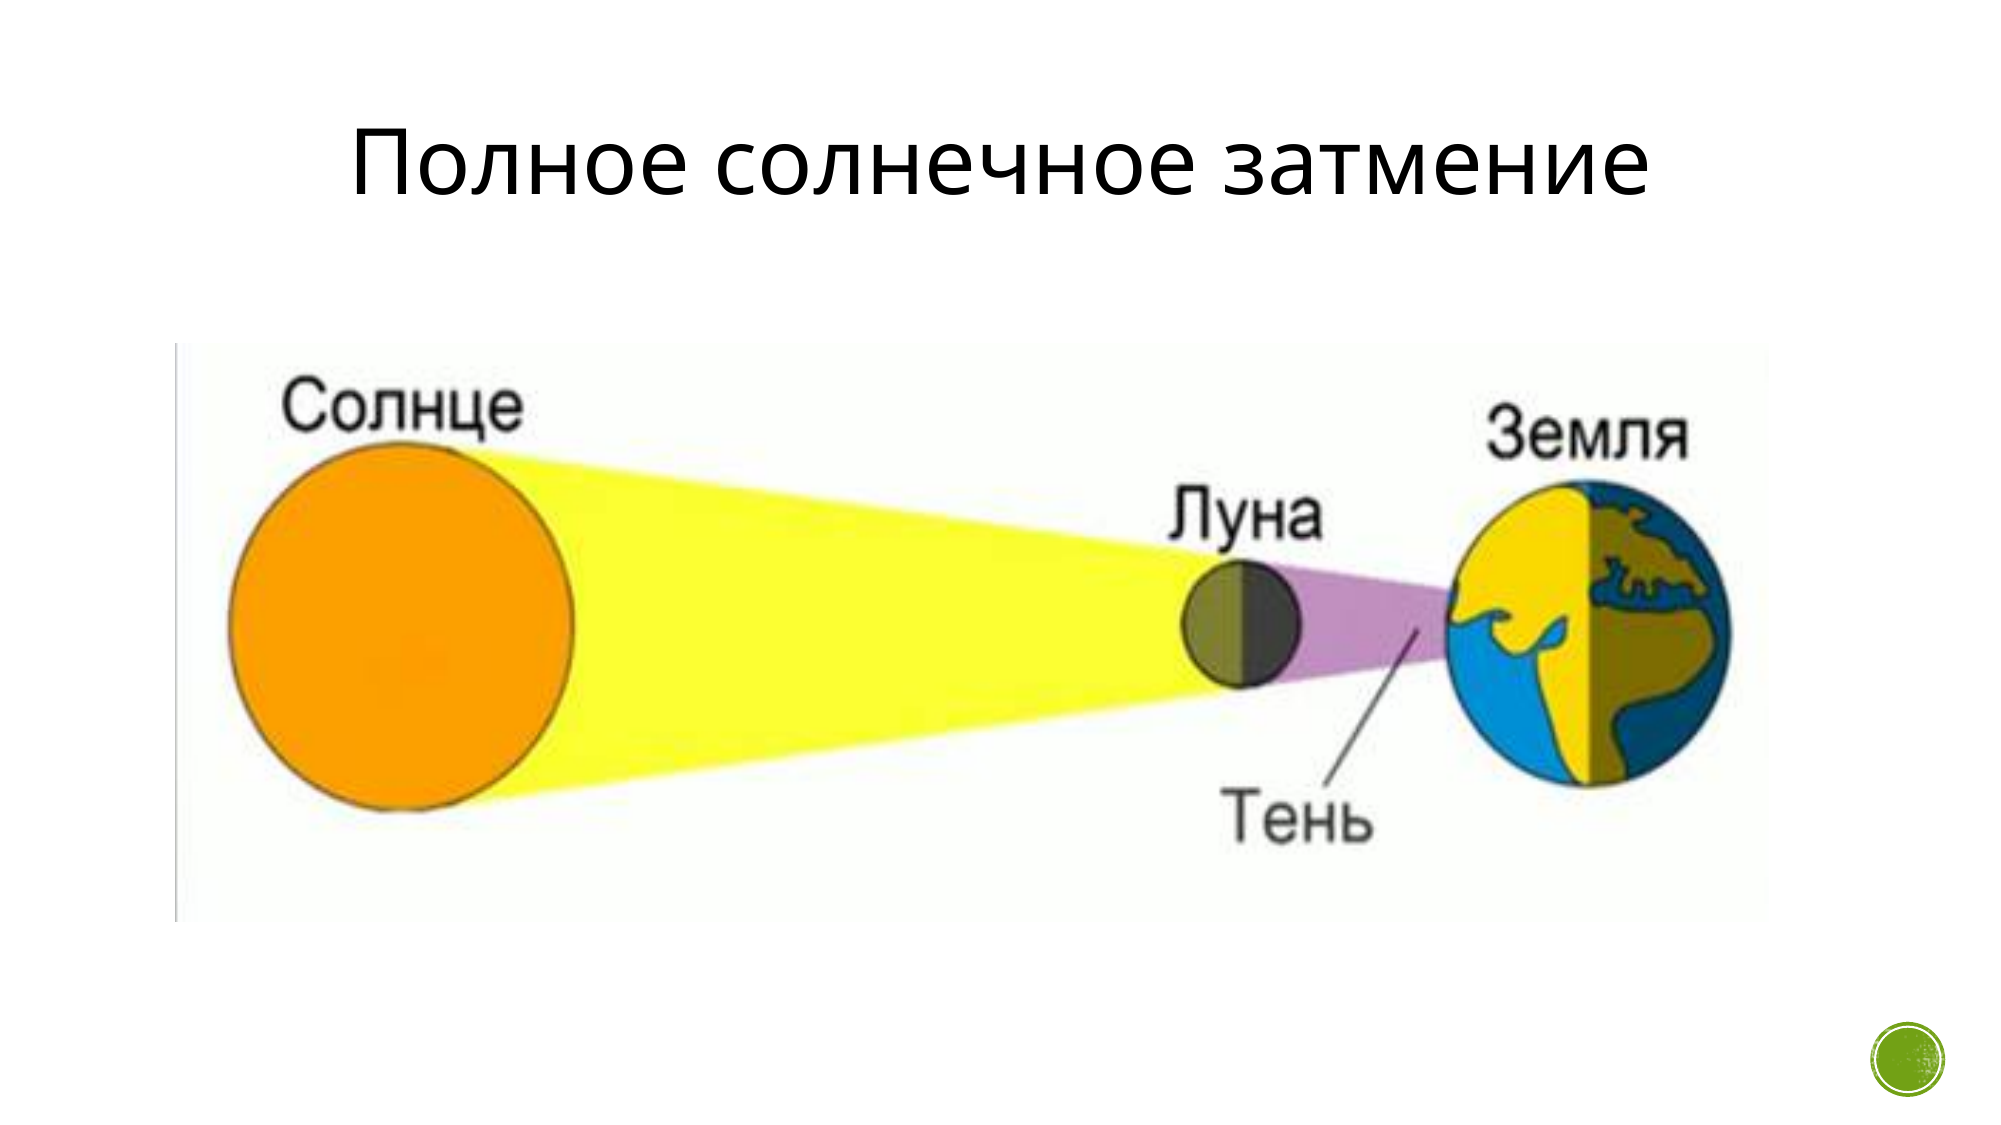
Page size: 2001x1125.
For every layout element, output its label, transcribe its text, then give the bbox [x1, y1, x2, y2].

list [176, 344, 1767, 920]
title Пол­ное сол­неч­ное за­тме­ние [175, 33, 1826, 297]
